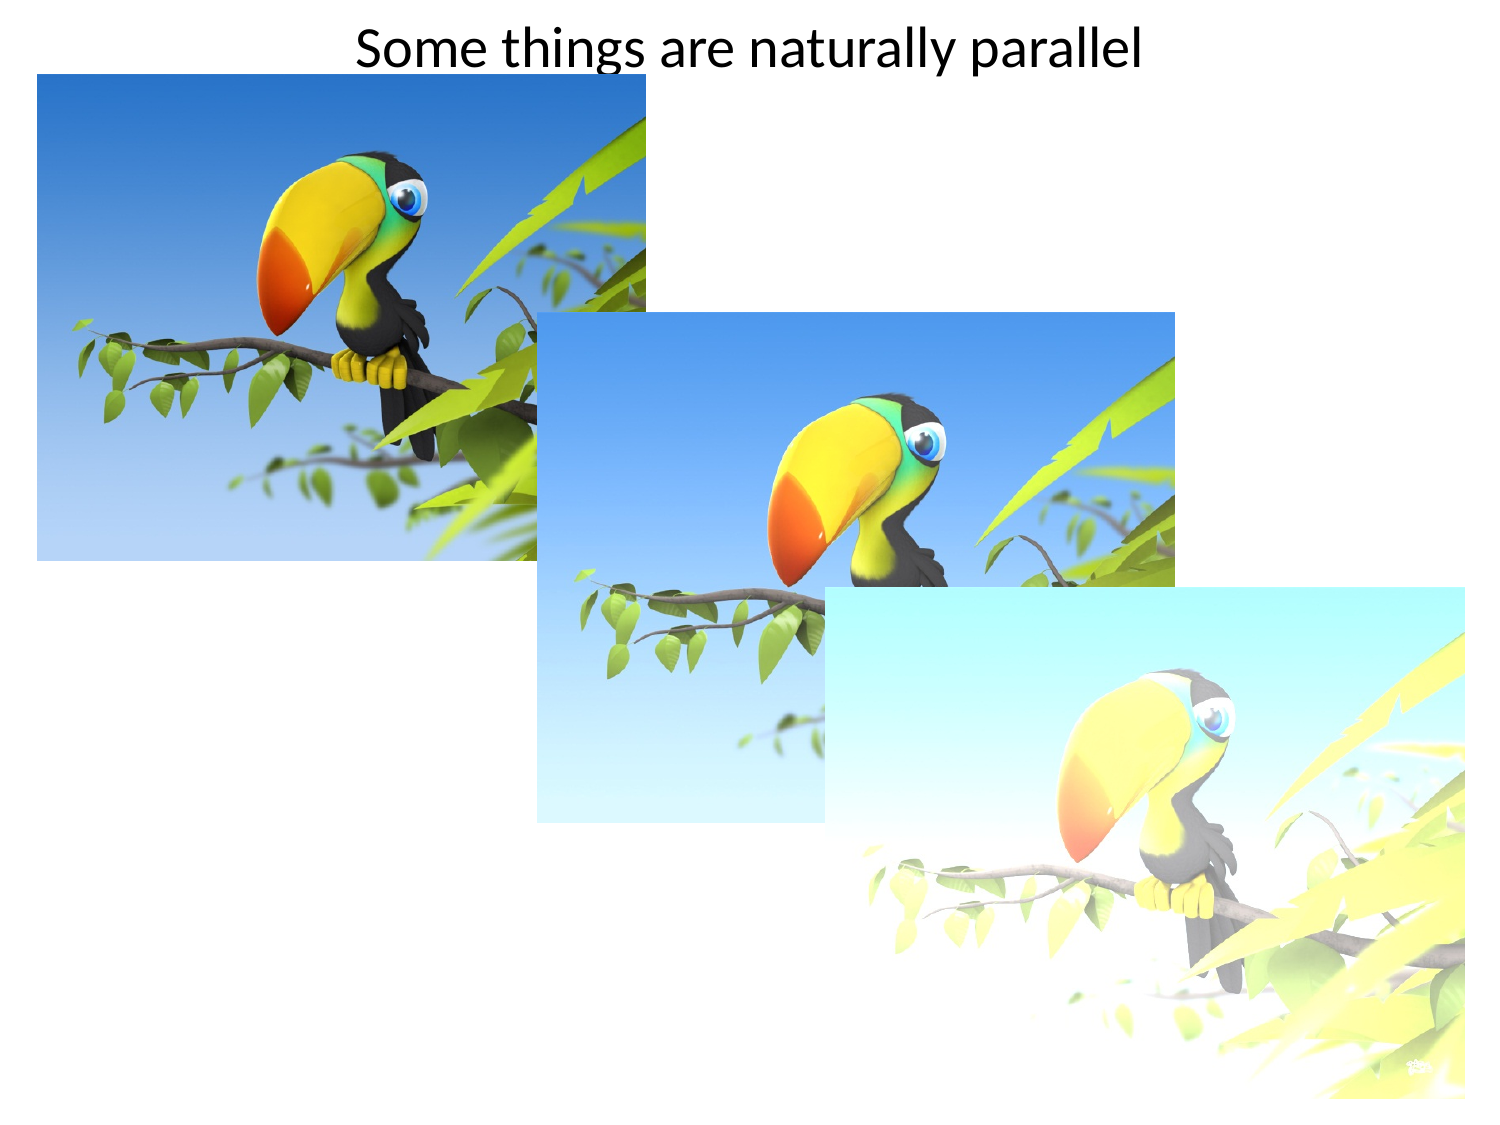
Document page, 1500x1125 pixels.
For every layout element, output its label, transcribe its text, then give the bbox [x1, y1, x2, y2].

title Some things are naturally parallel [75, 0, 1425, 138]
picture [37, 74, 1465, 1099]
